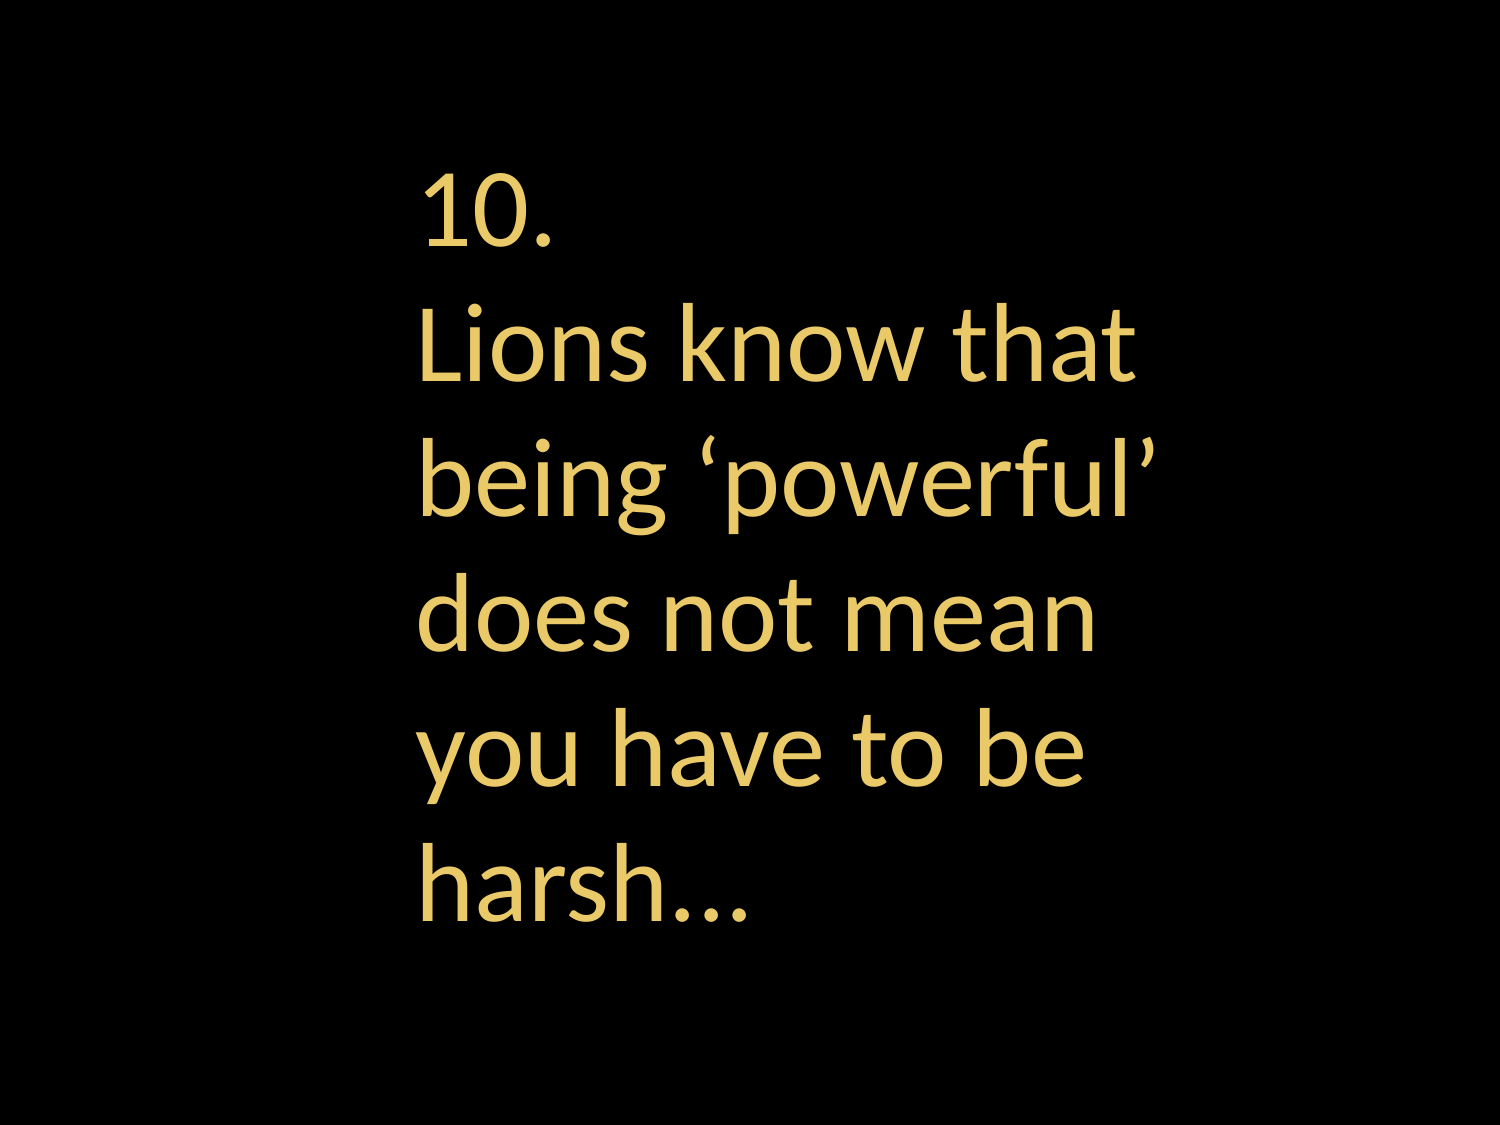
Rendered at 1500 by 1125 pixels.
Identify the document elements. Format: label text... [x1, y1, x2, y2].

text_box 10. Lions know that being ‘powerful’ does not mean you have to be harsh... [401, 126, 1213, 951]
